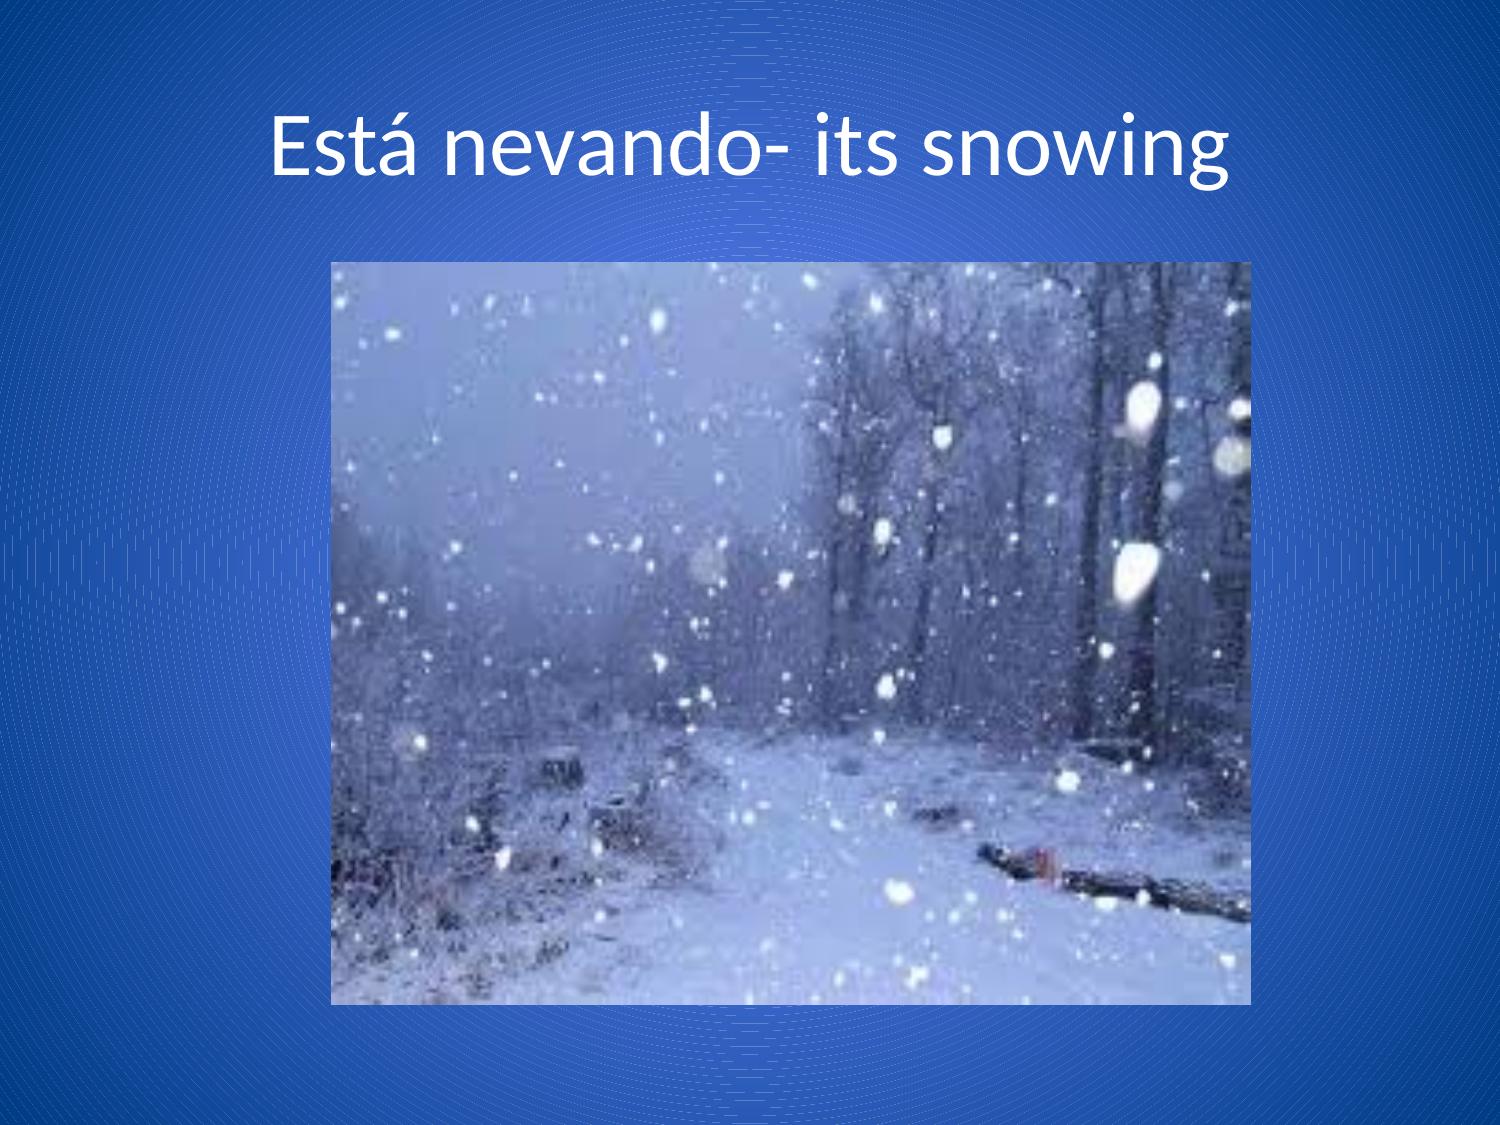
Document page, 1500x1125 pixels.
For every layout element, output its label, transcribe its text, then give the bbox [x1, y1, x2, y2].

title Está nevando- its snowing [75, 45, 1425, 233]
picture [331, 262, 1251, 1006]
